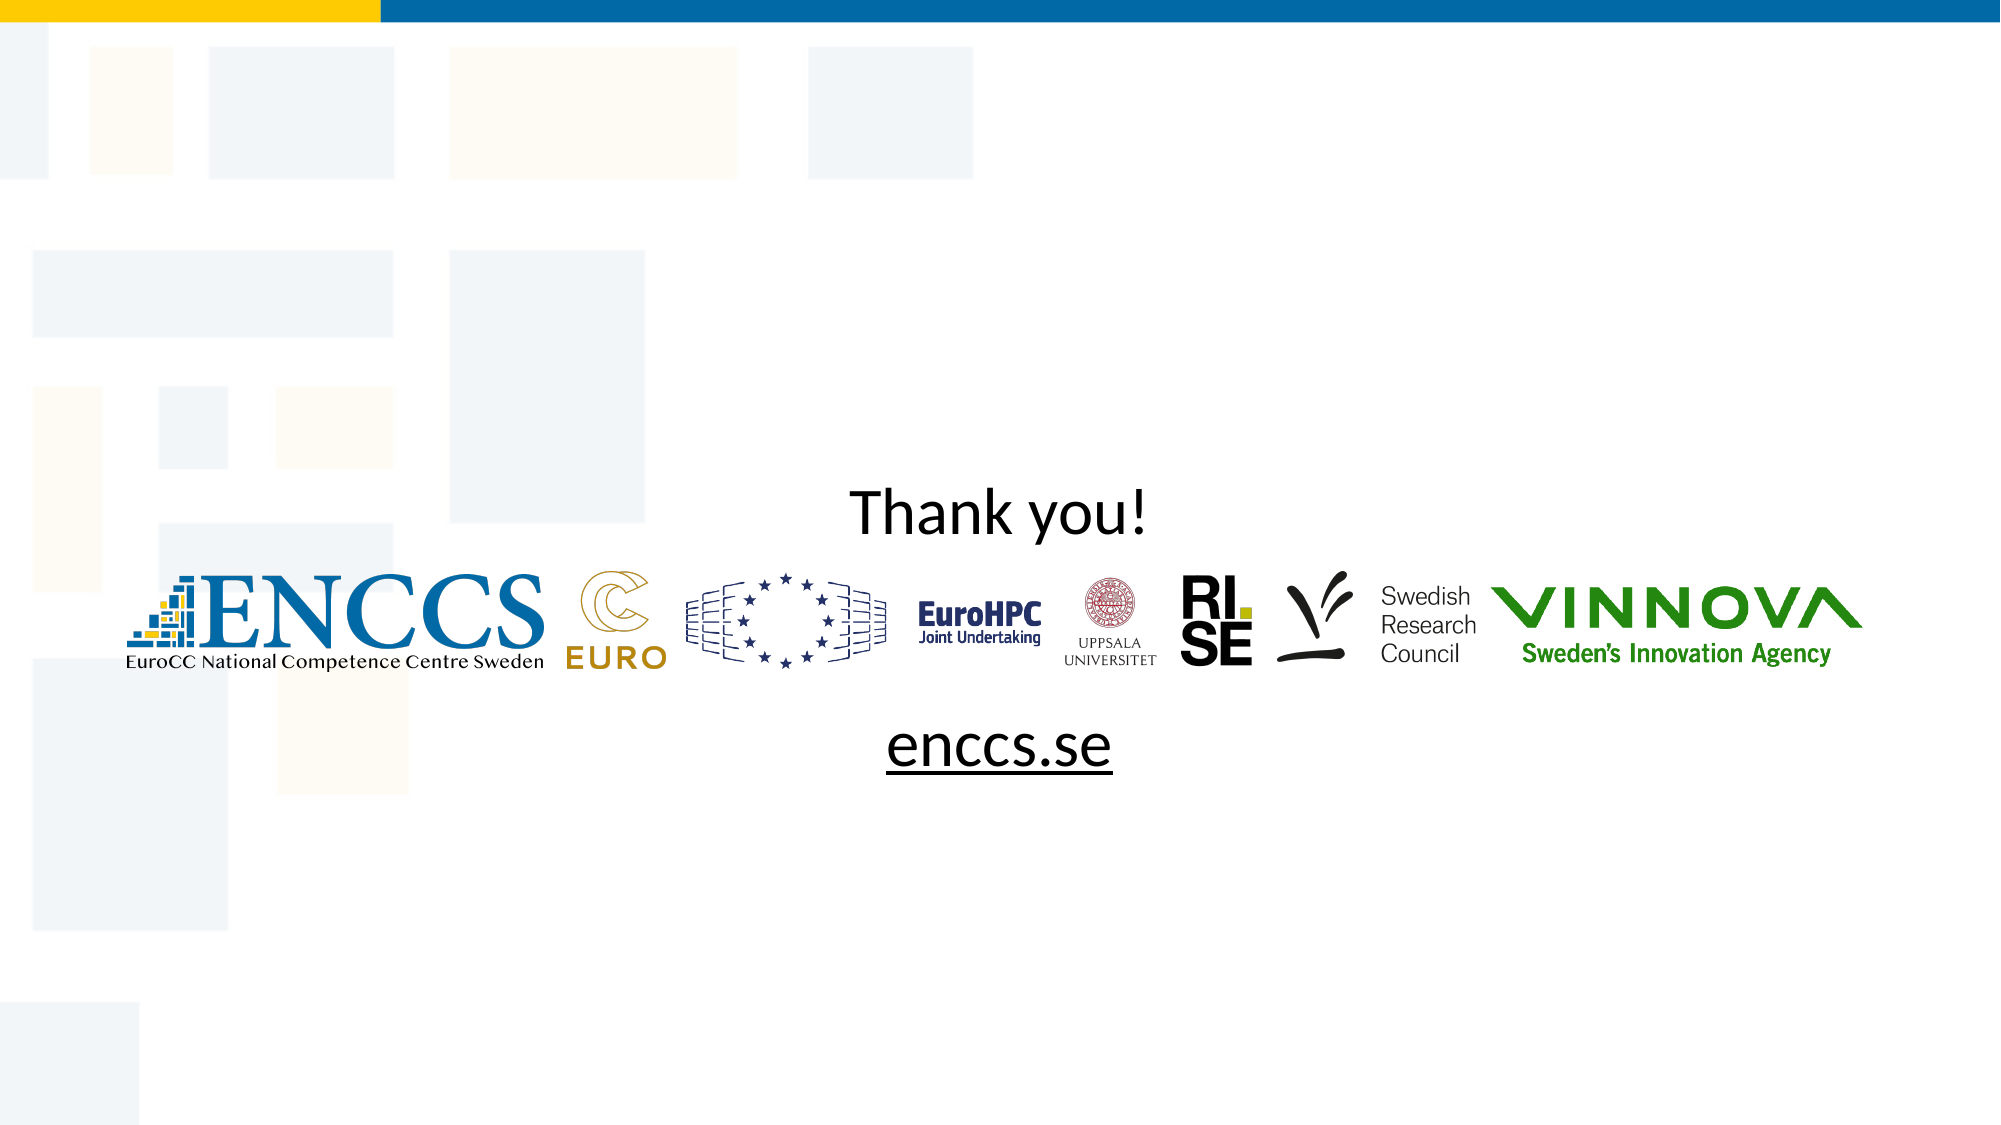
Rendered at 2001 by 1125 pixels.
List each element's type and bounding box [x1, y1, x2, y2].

picture [1061, 574, 1160, 669]
picture [567, 571, 666, 669]
picture [1277, 571, 1482, 667]
picture [1490, 586, 1863, 667]
picture [686, 572, 1041, 669]
picture [127, 574, 544, 672]
picture [1181, 574, 1253, 667]
